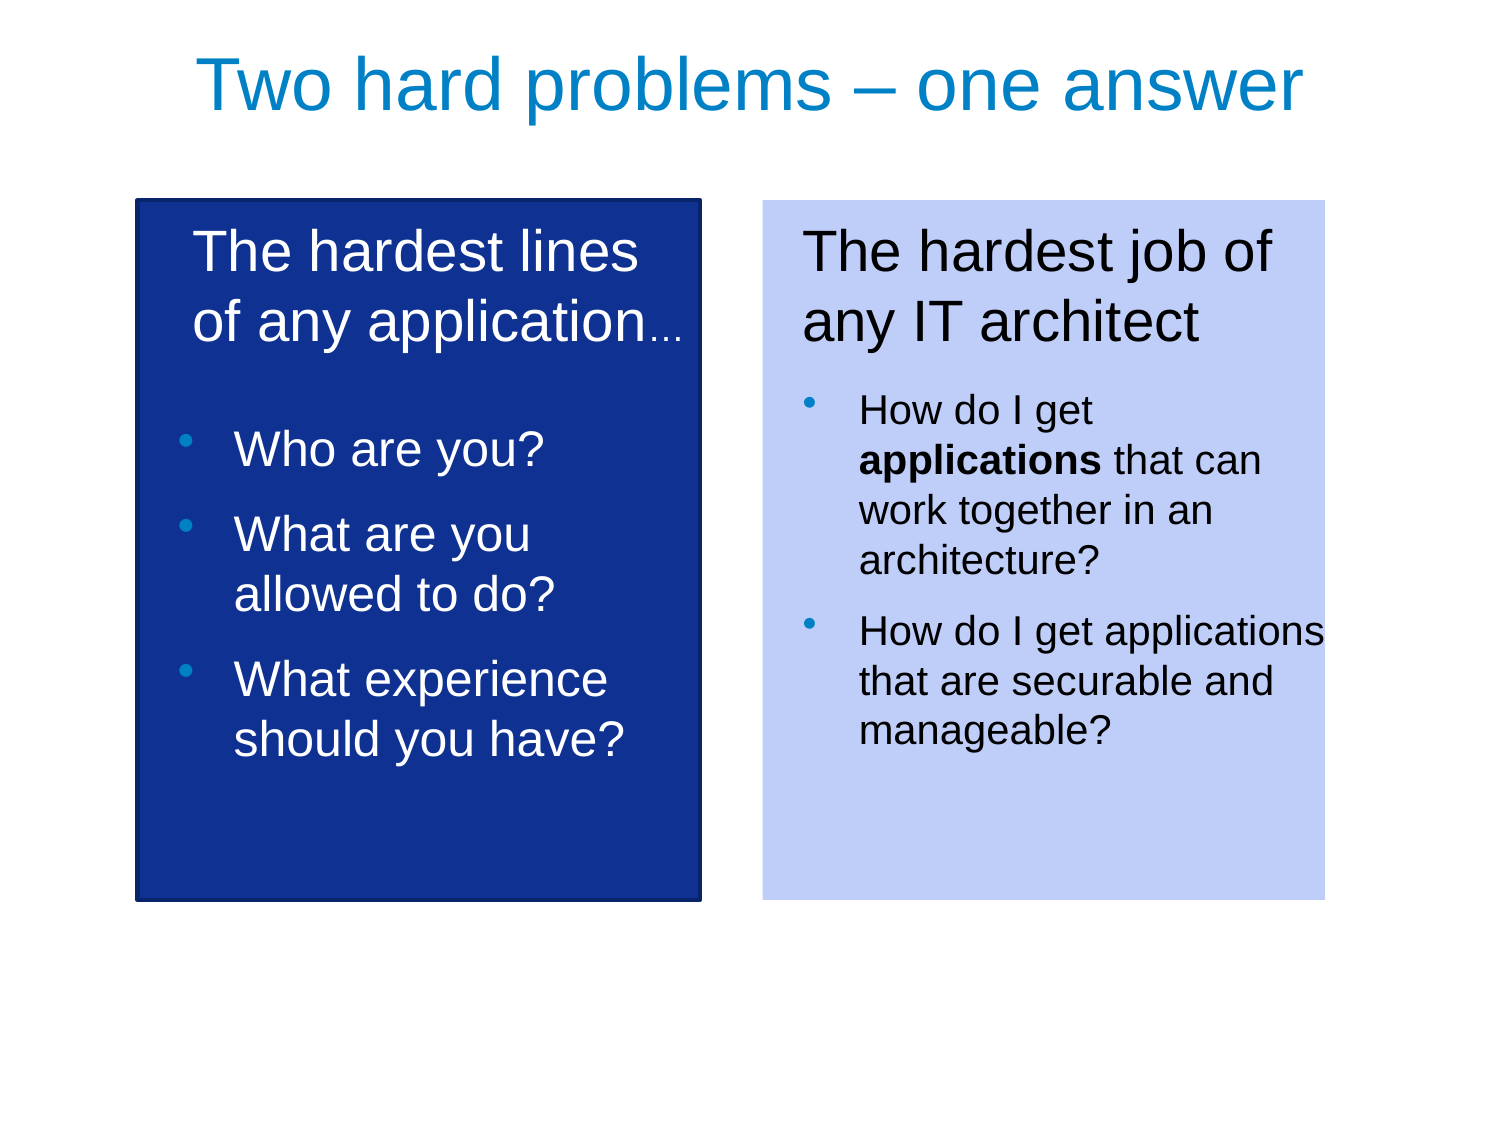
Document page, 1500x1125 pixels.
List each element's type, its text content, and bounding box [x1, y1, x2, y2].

text_box How do I get applications that can work together in an architecture? How do I get applications that are securable and manageable? [787, 374, 1343, 761]
text_box [135, 198, 702, 902]
text_box The hardest job of any IT architect [787, 205, 1363, 361]
title Two hard problems – one answer [63, 52, 1438, 126]
text_box [760, 198, 1327, 902]
text_box The hardest lines of any application… [177, 205, 700, 361]
list Who are you? What are you allowed to do? What experience should you have? [162, 408, 718, 1062]
